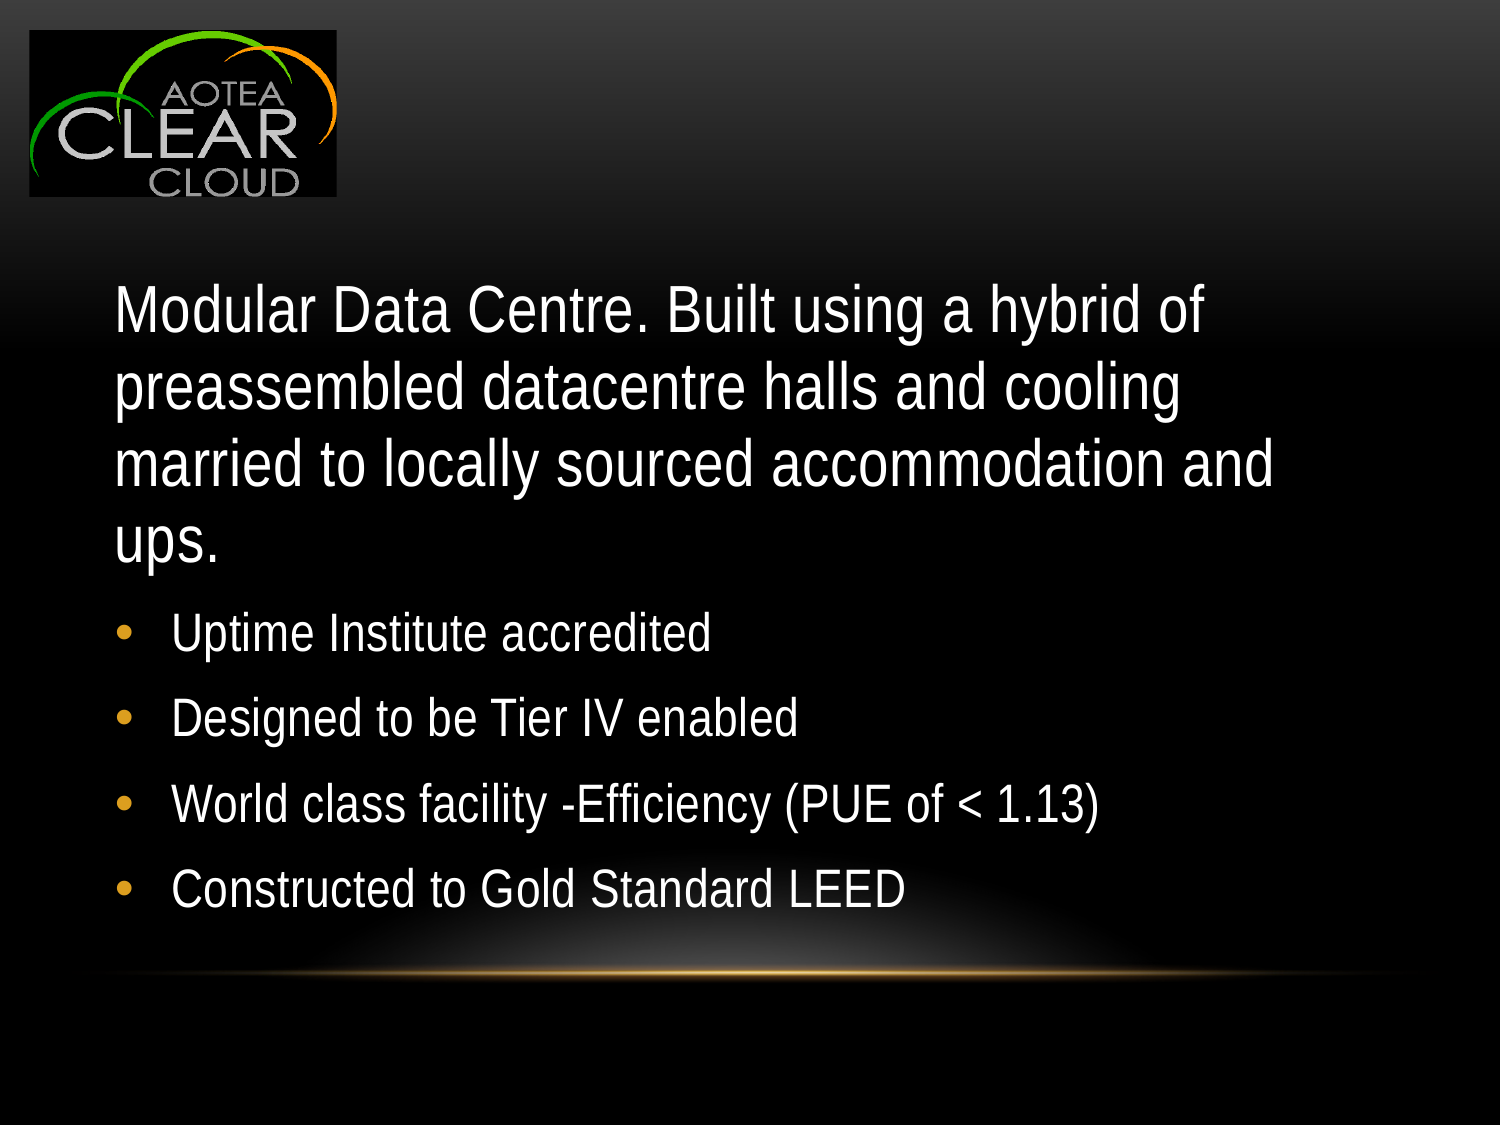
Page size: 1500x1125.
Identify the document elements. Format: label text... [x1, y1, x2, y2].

picture [0, 0, 1500, 1125]
list Modular Data Centre. Built using a hybrid of preassembled datacentre halls and cooling married to locally sourced accommodation and ups. Uptime Institute accredited Designed to be Tier IV enabled World class facility -Efficiency (PUE of < 1.13) Constructed to Gold Standard LEED [99, 262, 1400, 938]
